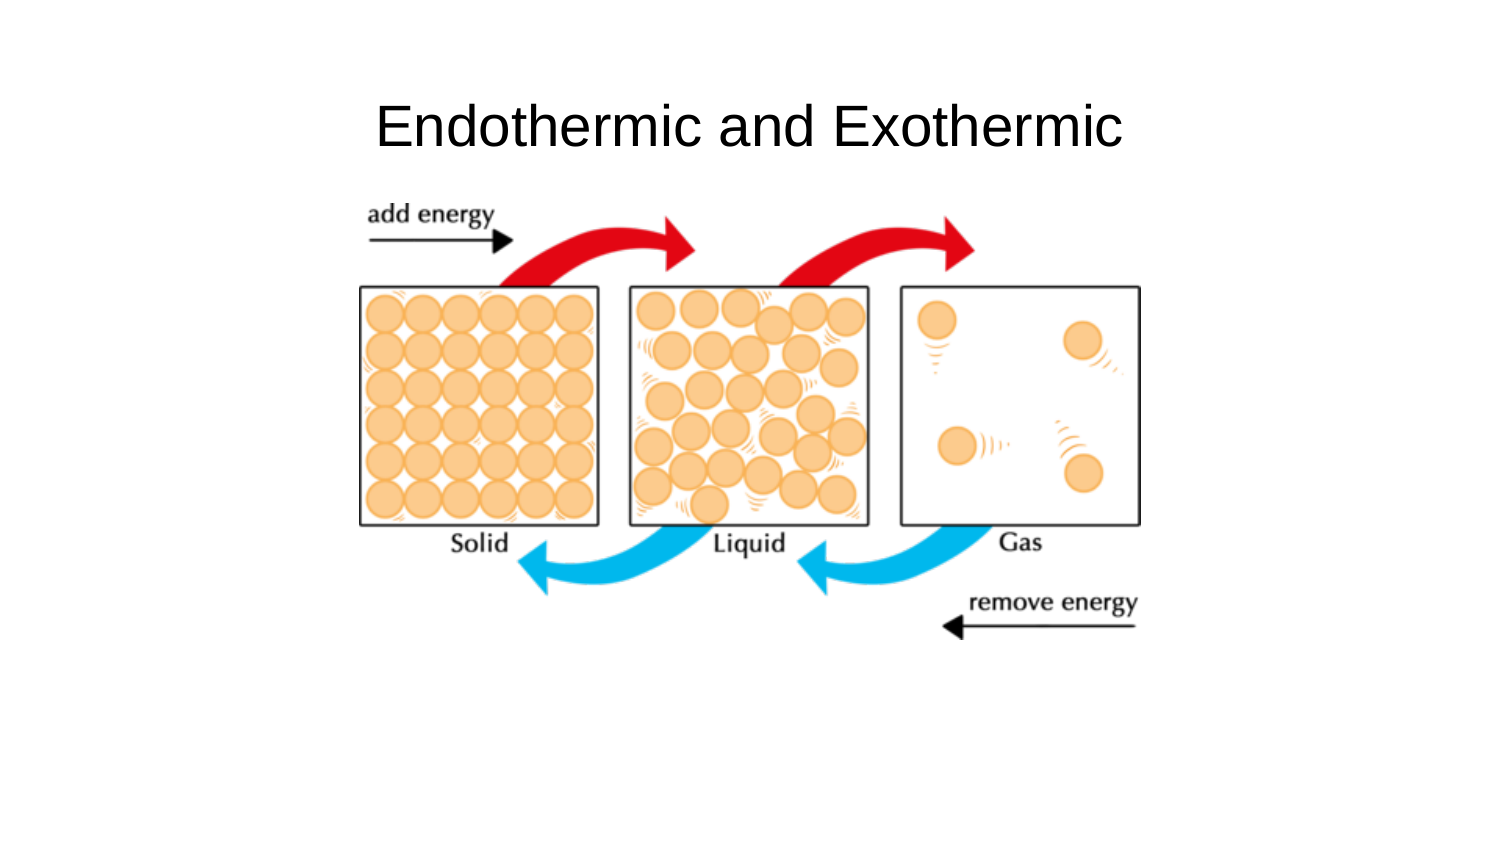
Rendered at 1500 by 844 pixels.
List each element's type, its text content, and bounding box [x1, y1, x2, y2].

picture [359, 203, 1141, 641]
title Endothermic and Exothermic [51, 72, 1449, 167]
